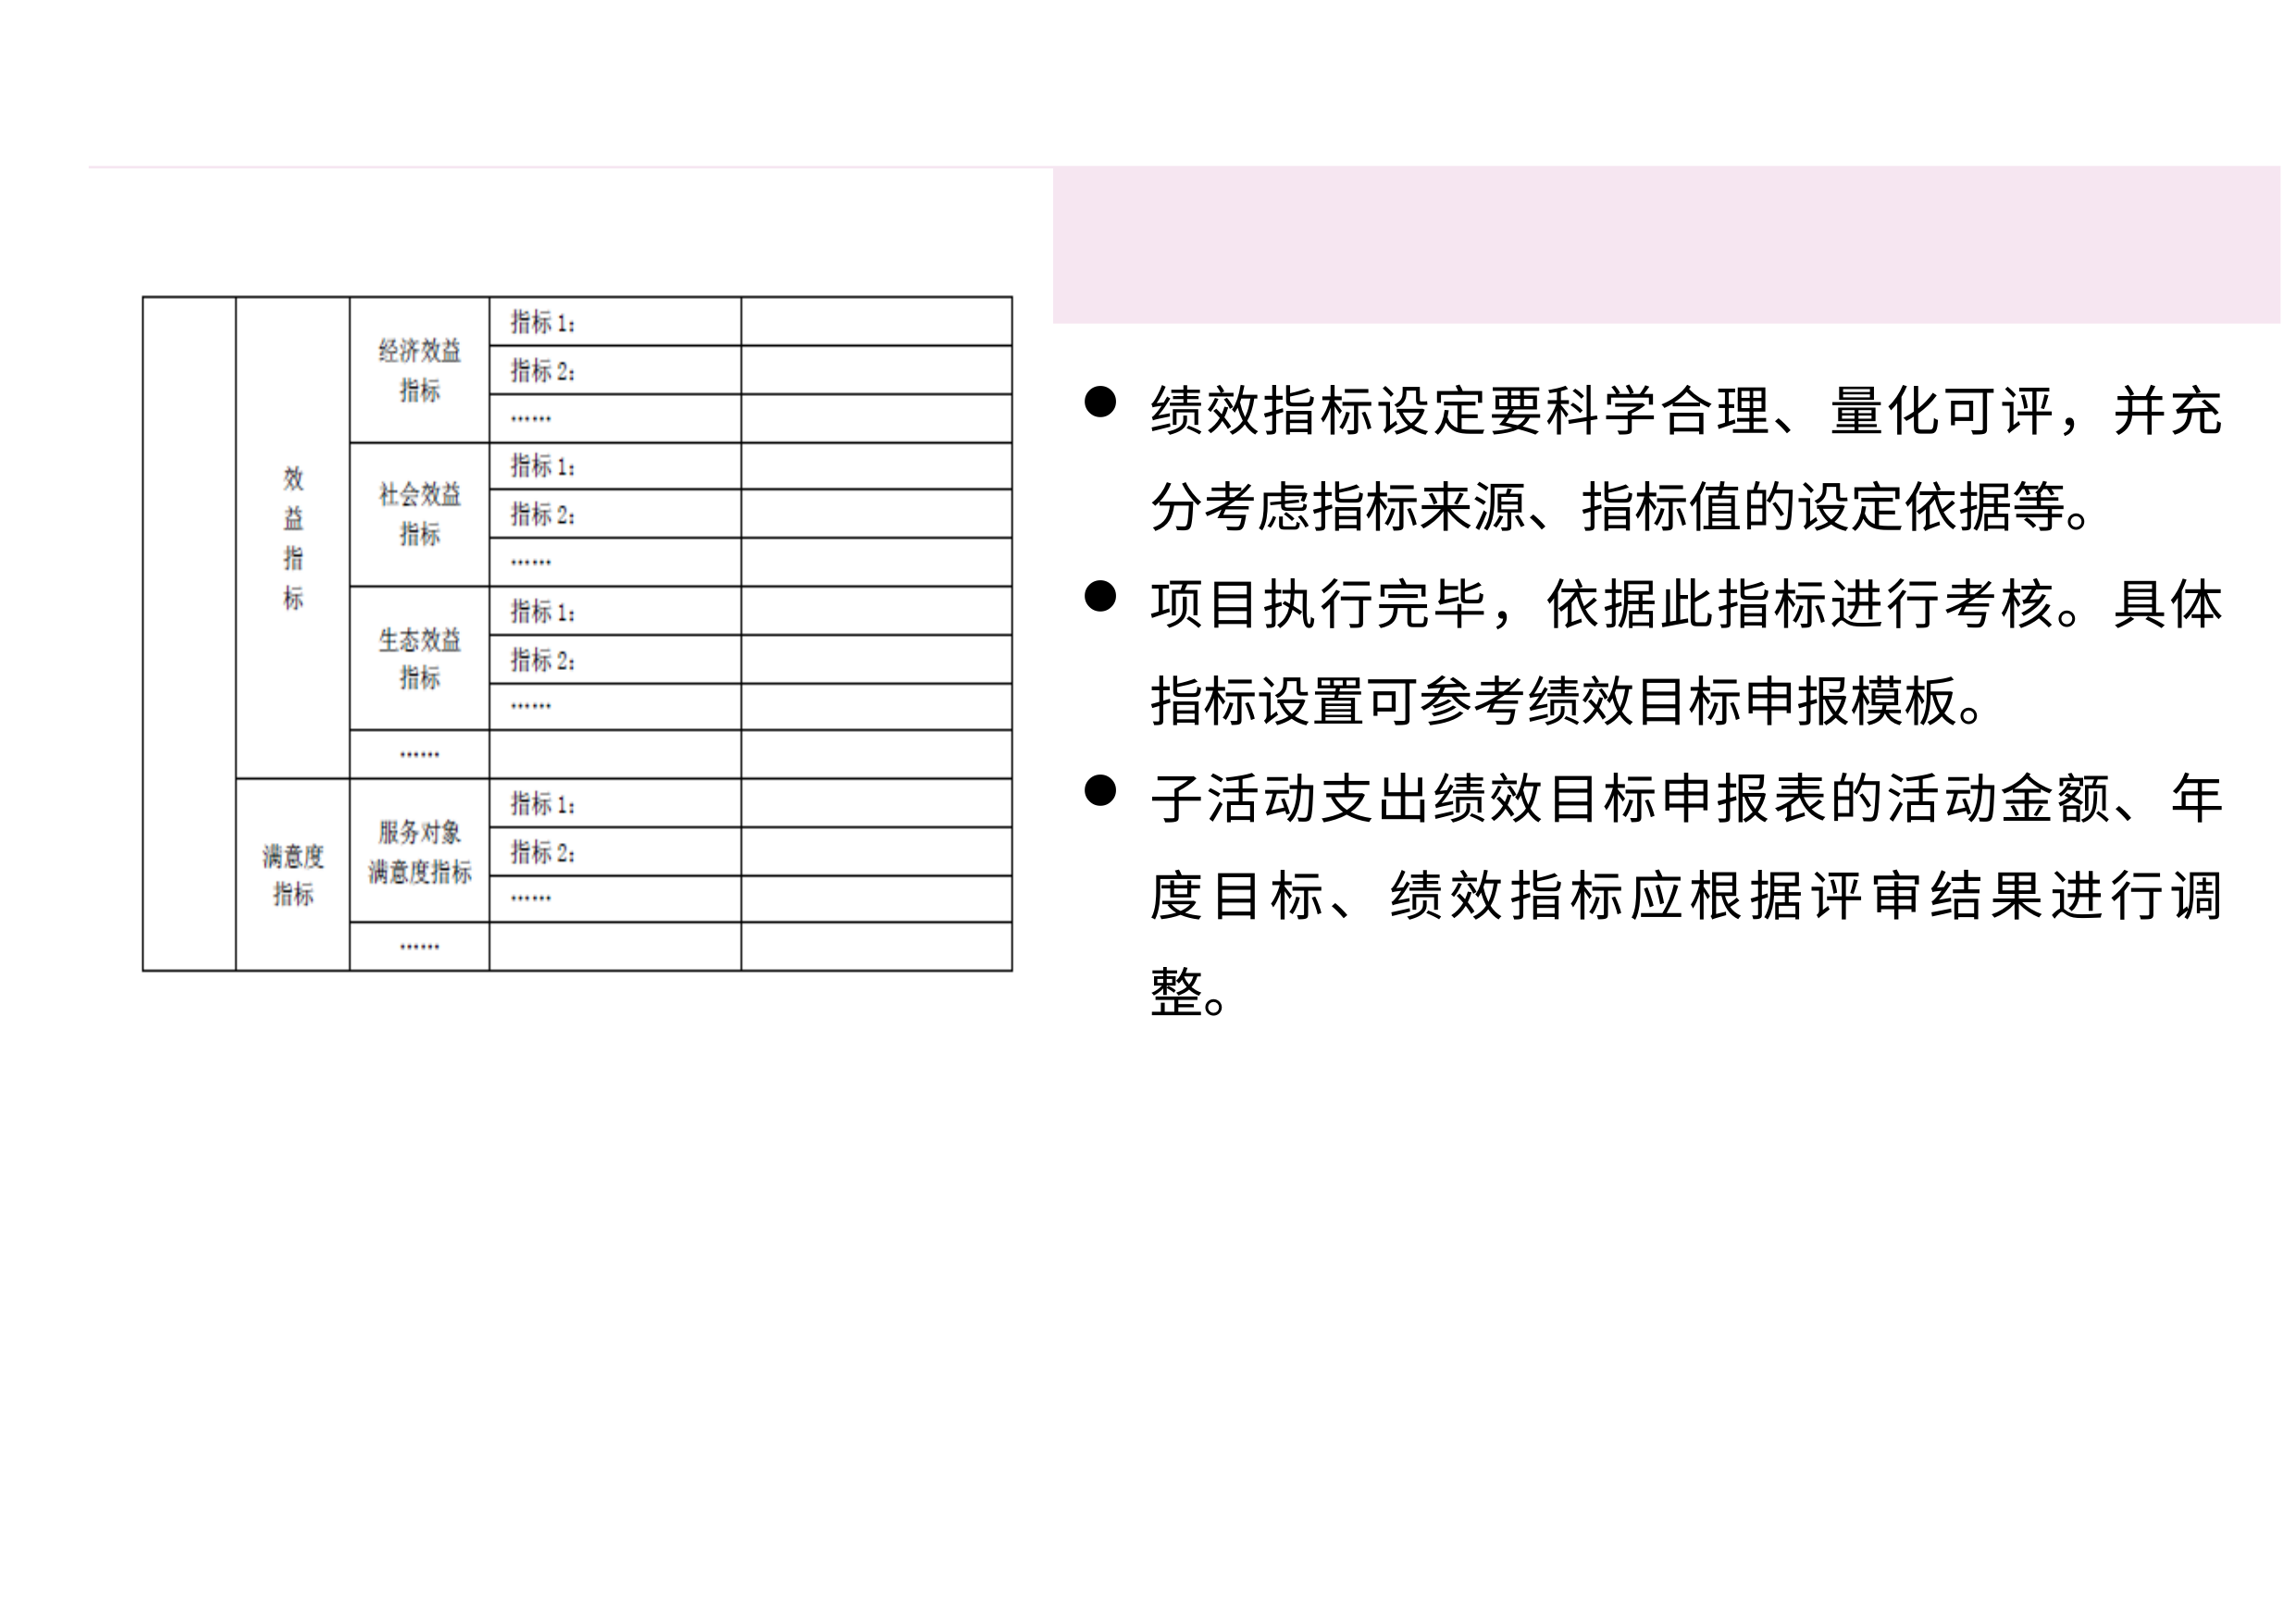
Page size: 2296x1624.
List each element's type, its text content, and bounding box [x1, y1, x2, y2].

picture [76, 167, 1053, 1286]
text_box [88, 166, 2281, 324]
text_box 绩效指标设定要科学合理、量化可评，并充分考虑指标来源、指标值的设定依据等。 项目执行完毕，依据此指标进行考核。具体指标设置可参考绩效目标申报模板。 子活动支出绩效目标申报表的活动金额、年度目标、绩效指标应根据评审结果进行调整。 [1066, 337, 2238, 1031]
